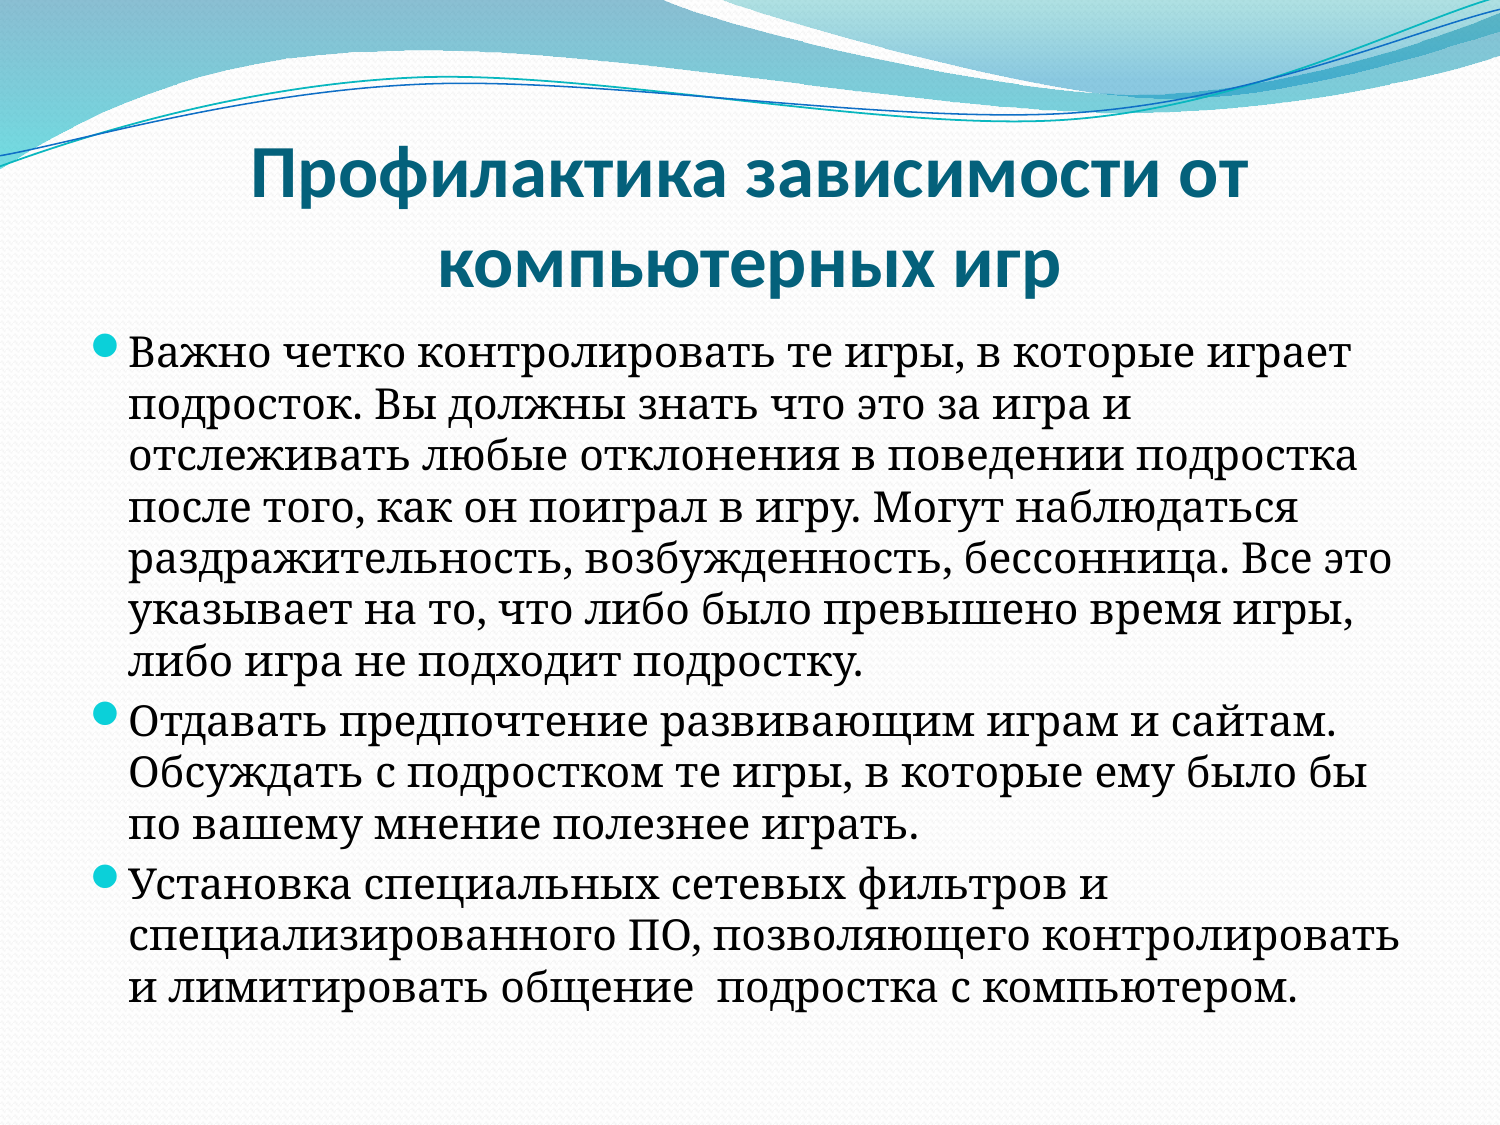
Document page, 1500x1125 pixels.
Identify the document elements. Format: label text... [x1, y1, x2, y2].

list Важно четко контролировать те игры, в которые играет подросток. Вы должны знать что это за игра и отслеживать любые отклонения в поведении подростка после того, как он поиграл в игру. Могут наблюдаться раздражительность, возбужденность, бессонница. Все это указывает на то, что либо было превышено время игры, либо игра не подходит подростку. Отдавать предпочтение развивающим играм и сайтам. Обсуждать с подростком те игры, в которые ему было бы по вашему мнение полезнее играть. Установка специальных сетевых фильтров и специализированного ПО, позволяющего контролировать и лимитировать общение подростка с компьютером. [75, 317, 1425, 1038]
title Профилактика зависимости от компьютерных игр [75, 115, 1425, 303]
